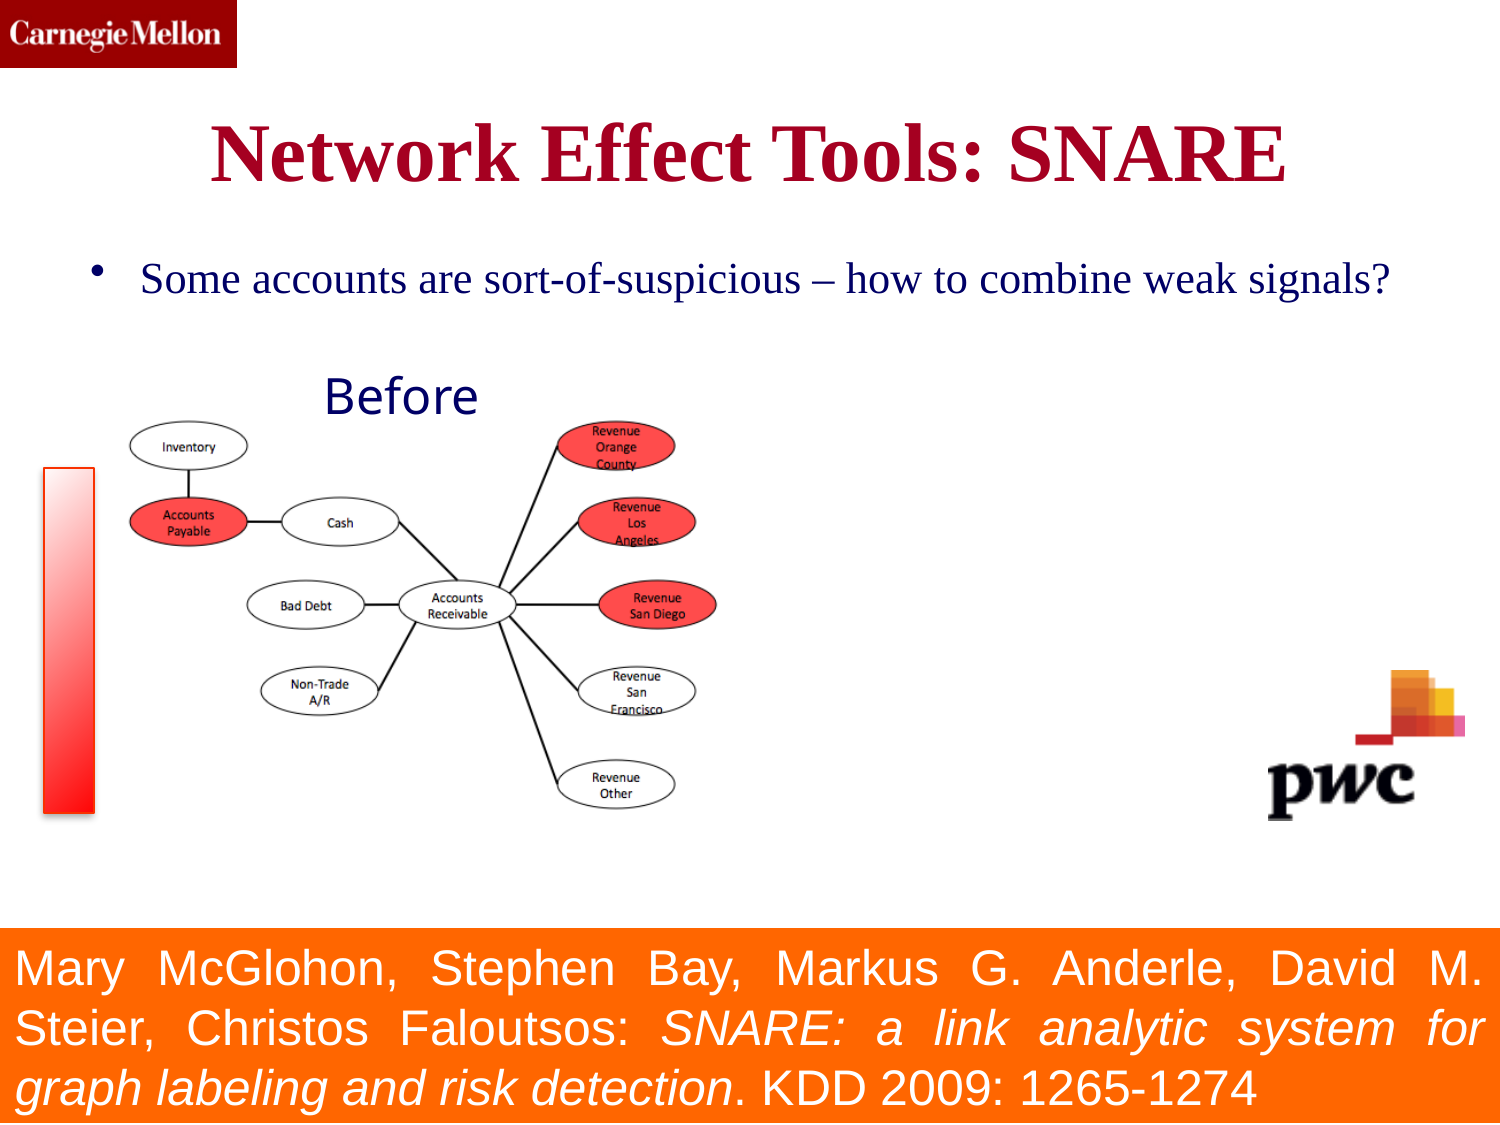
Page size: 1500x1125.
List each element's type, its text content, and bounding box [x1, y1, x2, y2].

picture [0, 0, 237, 68]
picture [1268, 670, 1465, 821]
list Some accounts are sort-of-suspicious – how to combine weak signals? [74, 241, 1428, 359]
text_box [43, 467, 94, 814]
title Network Effect Tools: SNARE [74, 60, 1426, 236]
text_box Mary McGlohon, Stephen Bay, Markus G. Anderle, David M. Steier, Christos Faloutsos: SNARE: a link analytic system for graph labeling and risk detection. KDD 2009: 1265-1274 [0, 928, 1500, 1123]
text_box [99, 357, 731, 820]
